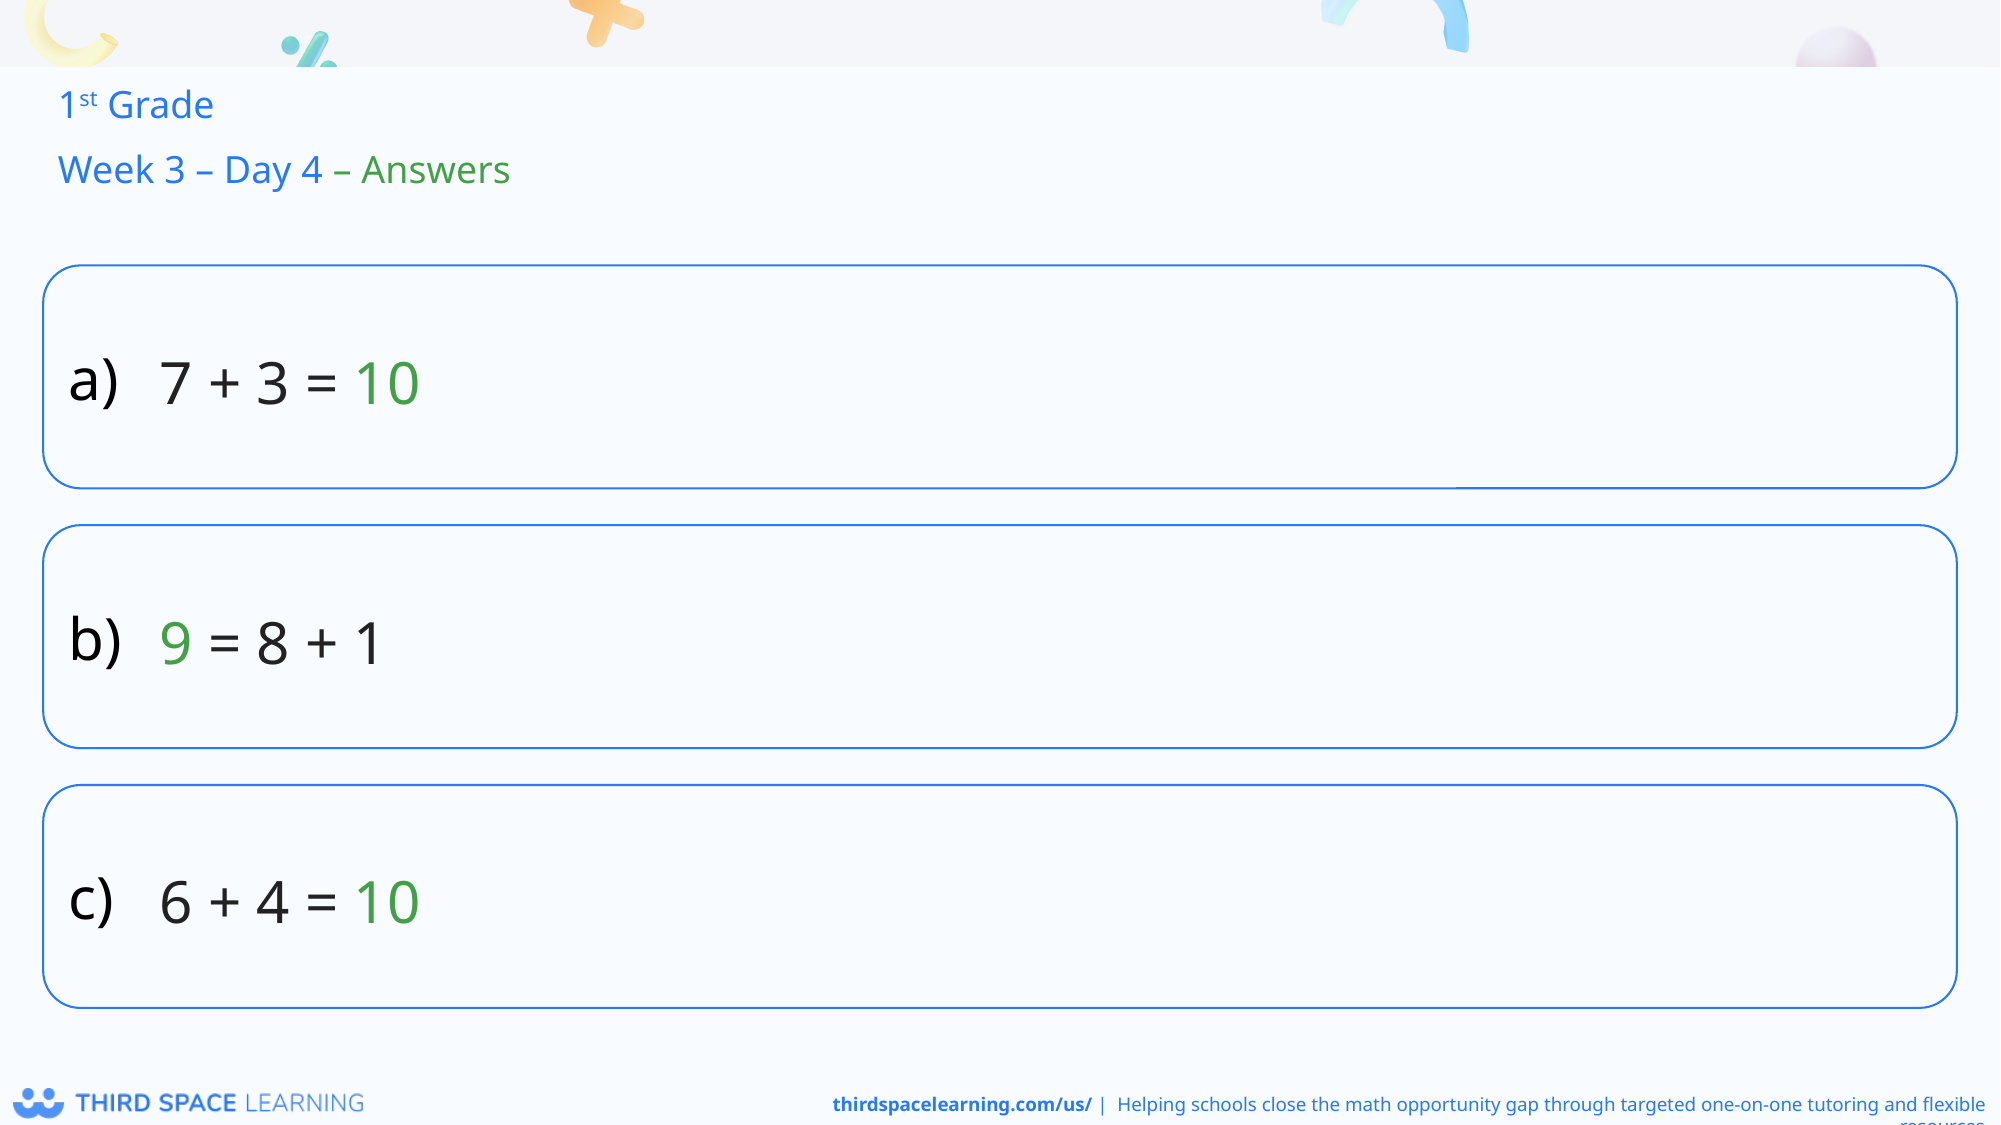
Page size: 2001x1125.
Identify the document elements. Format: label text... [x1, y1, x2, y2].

picture [13, 1088, 365, 1119]
list 9 = 8 + 1 [144, 548, 1922, 734]
picture [0, 0, 2000, 67]
list 7 + 3 = 10 [144, 288, 1922, 474]
text_box 1st Grade Week 3 – Day 4 – Answers [43, 73, 705, 212]
list 6 + 4 = 10 [144, 807, 1922, 994]
